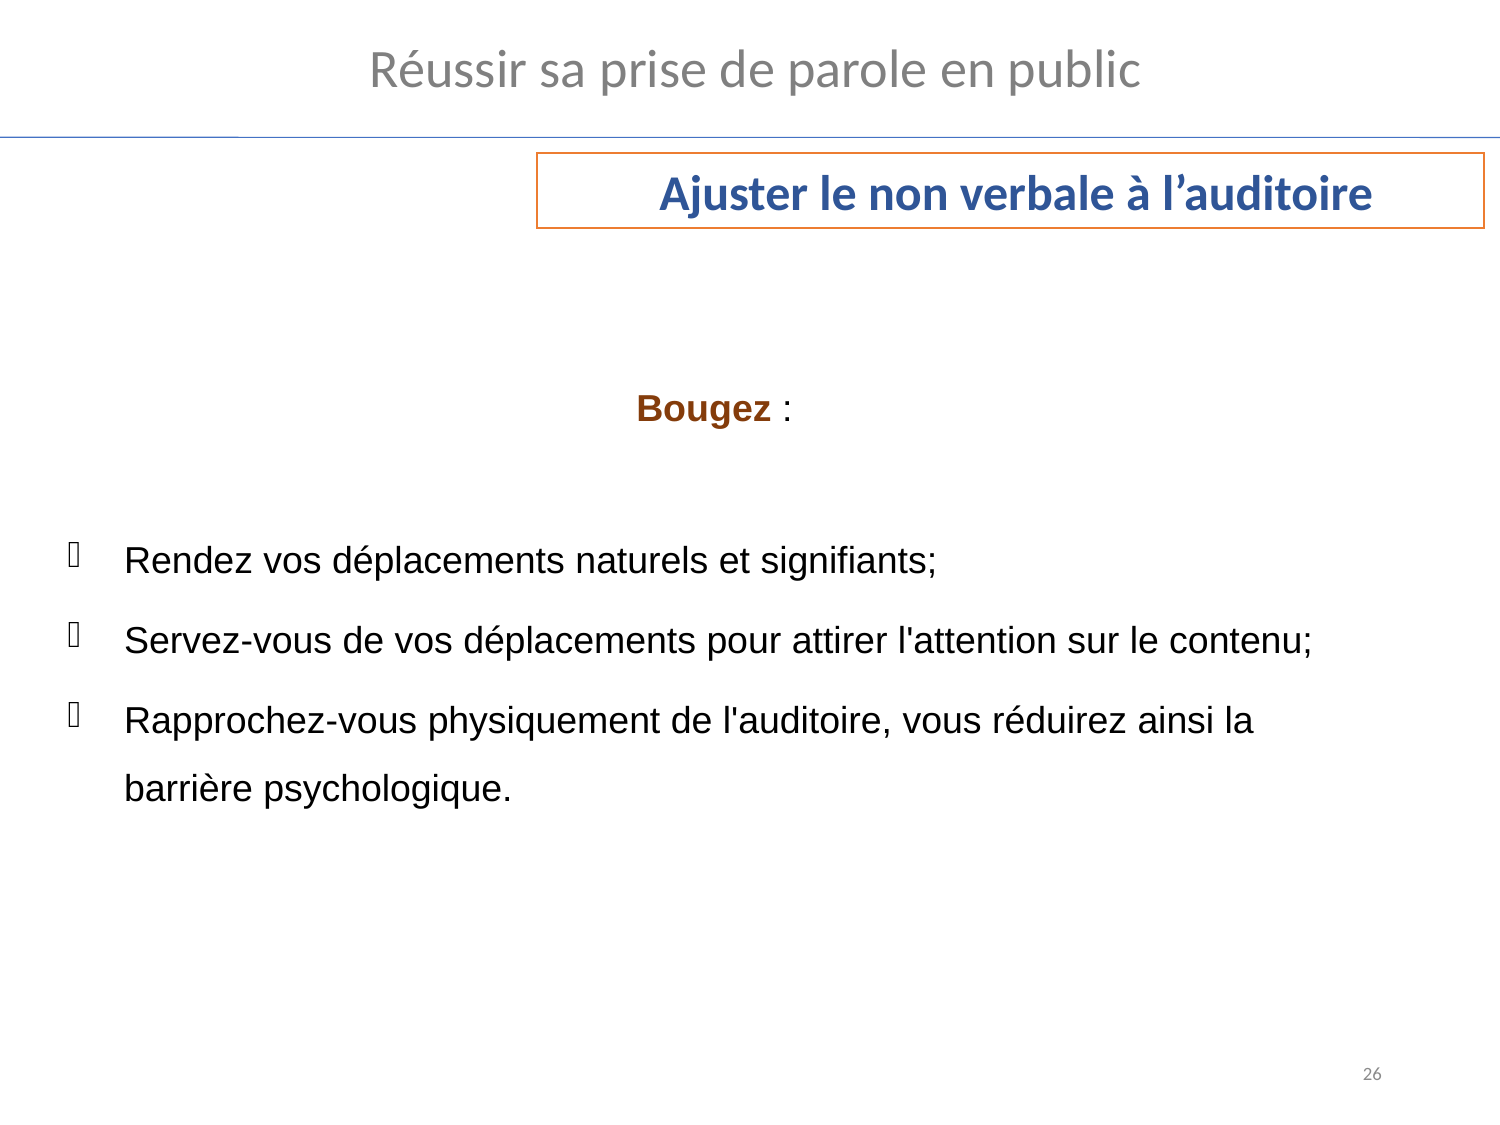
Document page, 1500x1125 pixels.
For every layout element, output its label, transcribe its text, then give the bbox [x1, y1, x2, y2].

slide_number 26 [1059, 1042, 1397, 1103]
text_box Réussir sa prise de parole en public [11, 25, 1500, 106]
text_box Ajuster le non verbale à l’auditoire [536, 152, 1485, 229]
text_box Bougez : Rendez vos déplacements naturels et signifiants; Servez-vous de vos déplacements pour attirer l'attention sur le contenu; Rapprochez-vous physiquement de l'auditoire, vous réduirez ainsi la barrière psychologique. [53, 354, 1376, 817]
